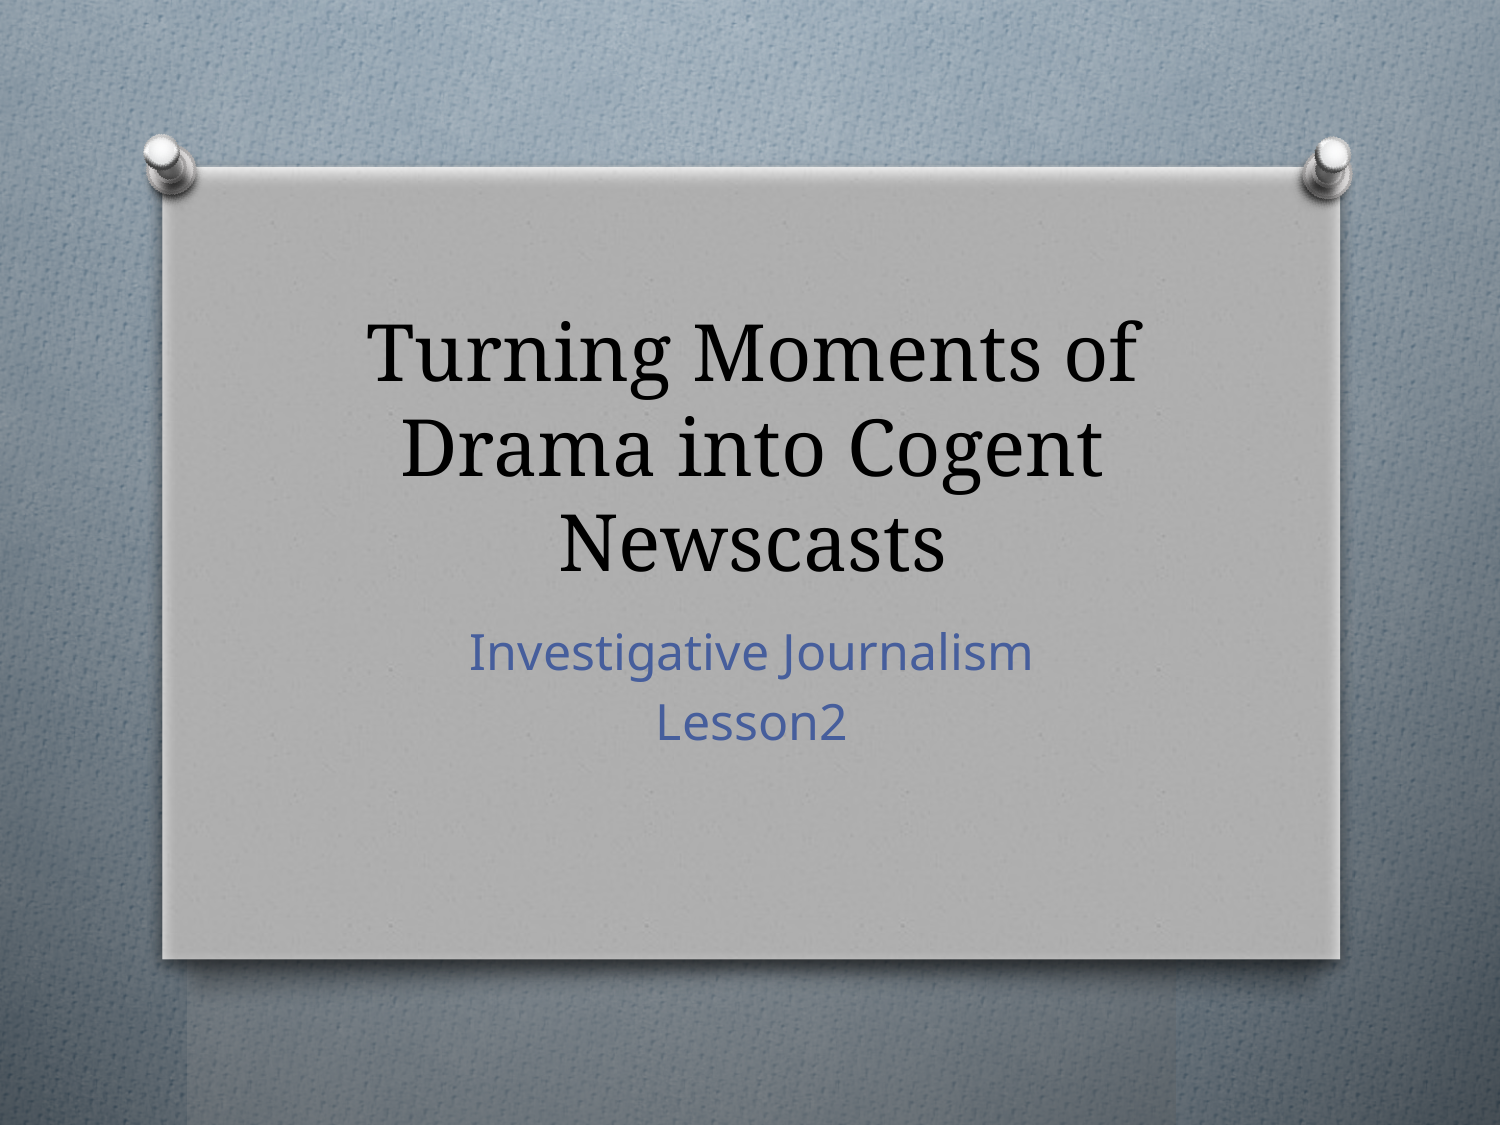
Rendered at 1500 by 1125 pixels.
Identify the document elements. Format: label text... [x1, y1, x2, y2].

title Turning Moments of Drama into Cogent Newscasts [283, 294, 1223, 595]
subtitle Investigative Journalism Lesson2 [283, 612, 1221, 863]
picture [1274, 109, 1396, 230]
picture [112, 100, 235, 224]
